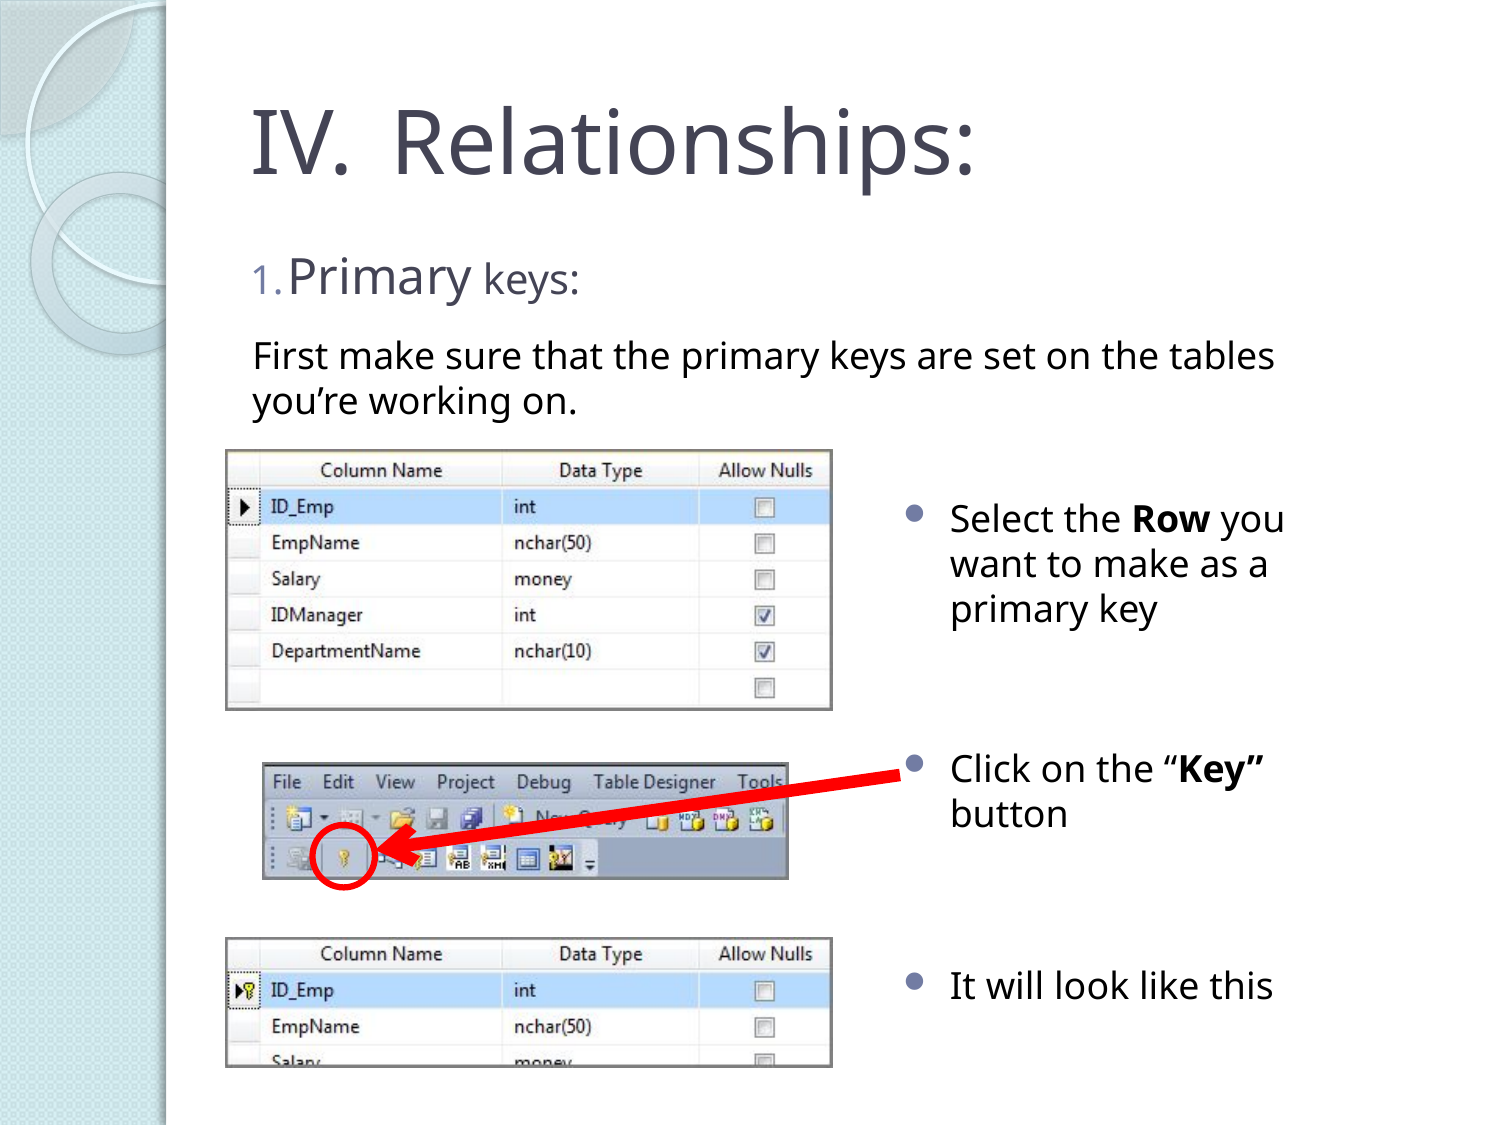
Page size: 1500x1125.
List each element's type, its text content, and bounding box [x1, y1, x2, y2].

title Relationships: [235, 45, 1466, 233]
text_box First make sure that the primary keys are set on the tables you’re working on. [237, 324, 1325, 430]
list Primary keys: [235, 237, 625, 313]
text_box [374, 774, 901, 851]
picture [224, 449, 833, 712]
picture [224, 937, 833, 1068]
text_box Select the Row you want to make as a primary key Click on the “Key” button It will look like this [874, 487, 1388, 1015]
picture [262, 762, 790, 880]
